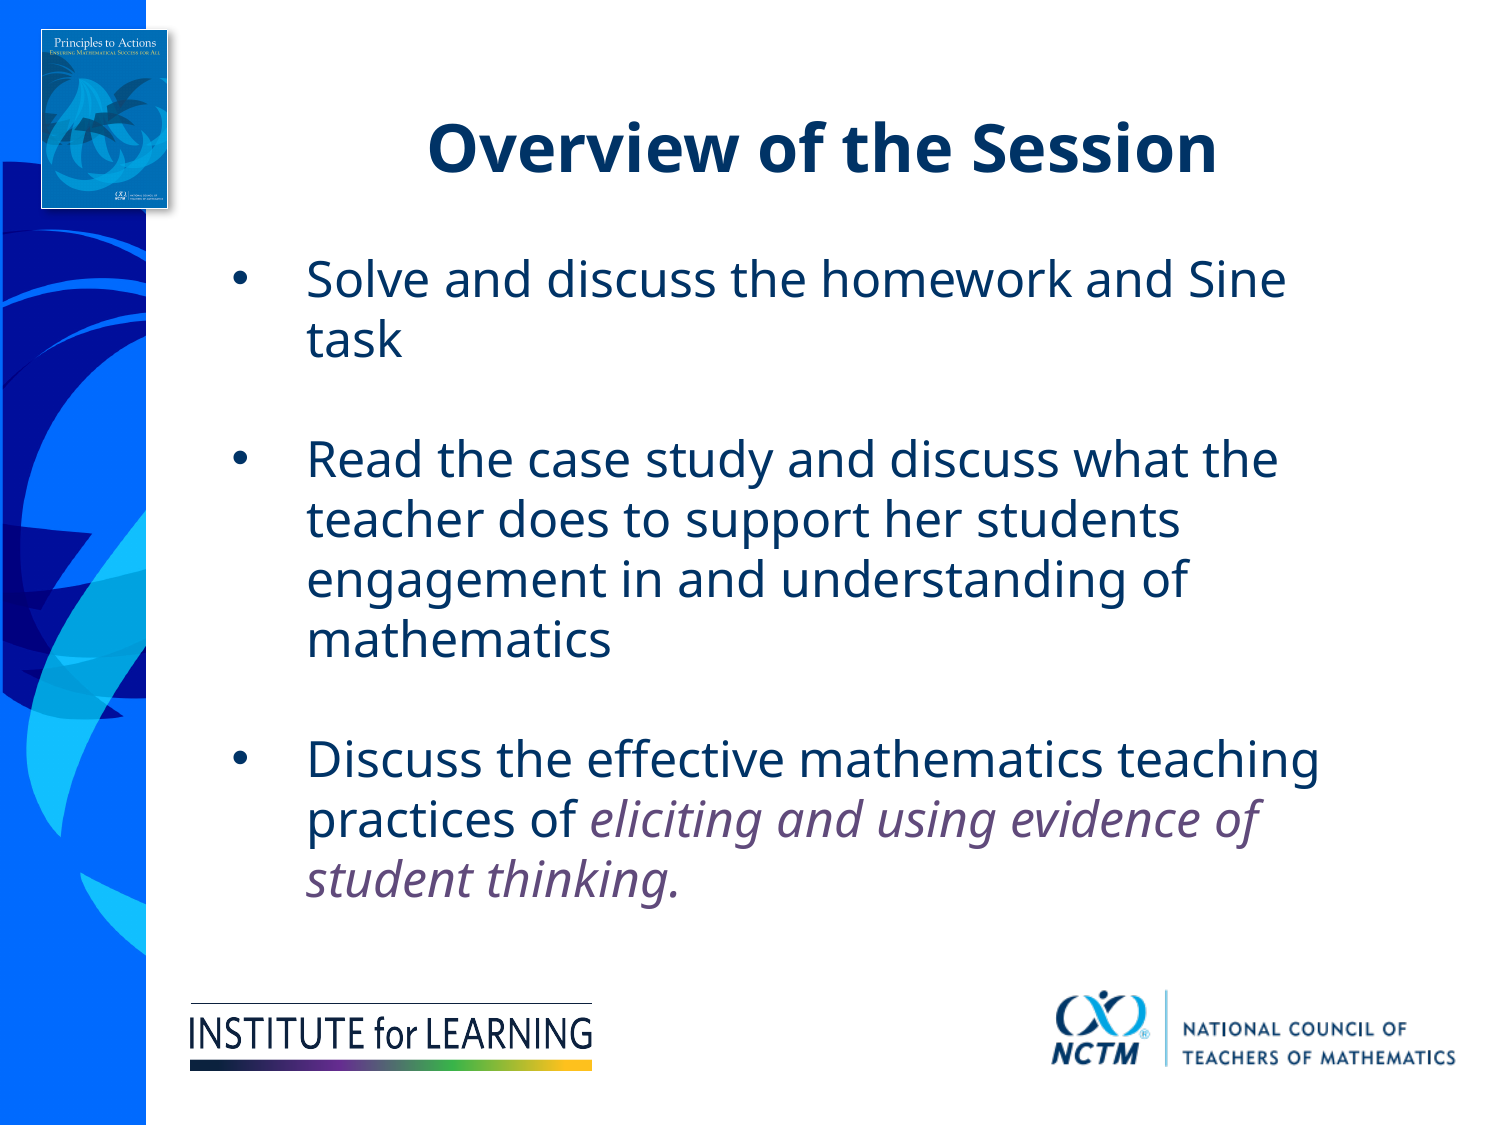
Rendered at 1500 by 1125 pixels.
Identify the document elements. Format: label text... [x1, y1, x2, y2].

picture [1034, 969, 1474, 1085]
picture [0, 0, 168, 1125]
text_box Overview of the Session [151, 52, 1500, 240]
text_box Solve and discuss the homework and Sine task Read the case study and discuss what the teacher does to support her students engagement in and understanding of mathematics Discuss the effective mathematics teaching practices of eliciting and using evidence of student thinking. [216, 239, 1371, 928]
picture [190, 1003, 592, 1072]
